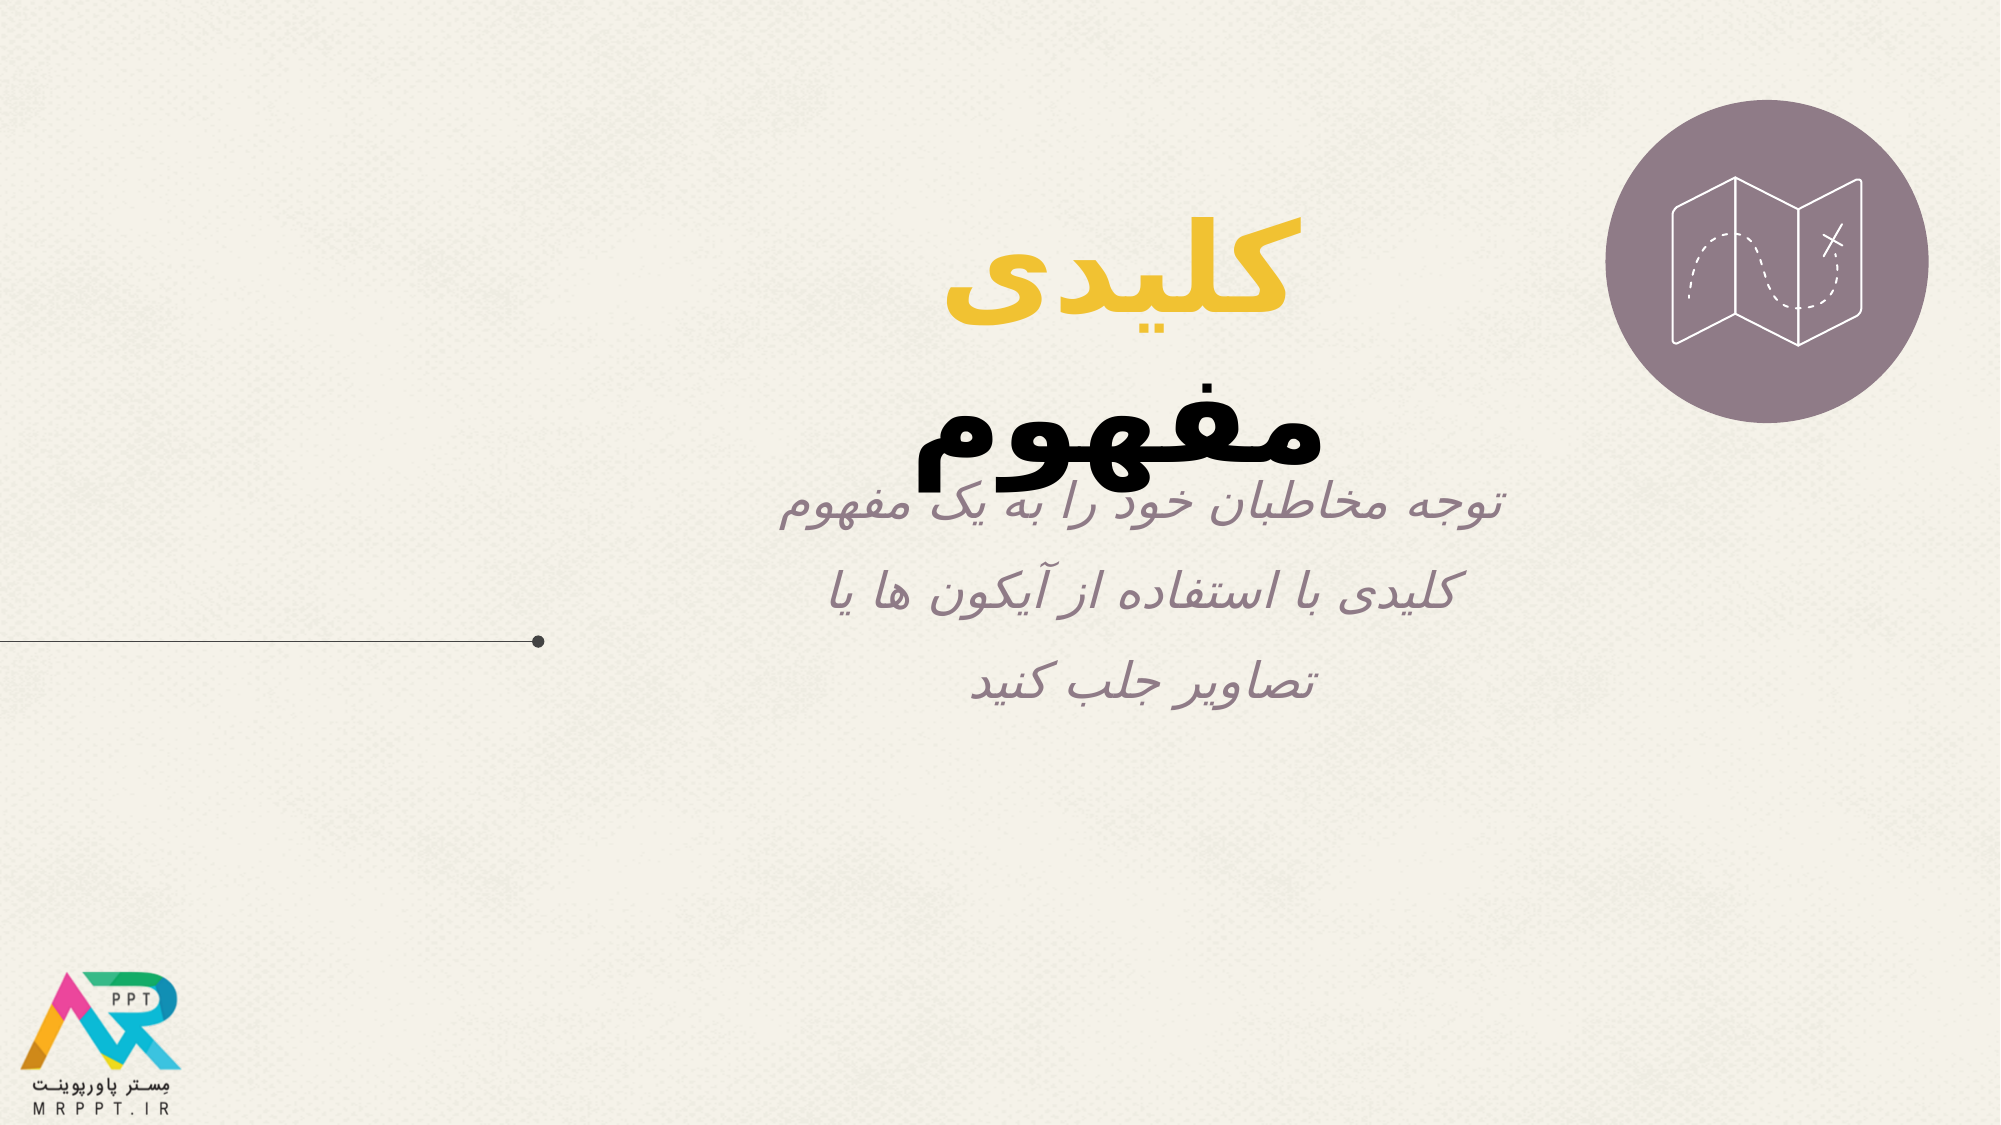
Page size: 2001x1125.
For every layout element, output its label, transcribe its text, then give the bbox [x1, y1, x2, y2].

picture [0, 0, 2001, 1125]
subtitle توجه مخاطبان خود را به یک مفهوم کلیدی با استفاده از آیکون ها یا تصاویر جلب کنید [753, 423, 1529, 552]
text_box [1672, 177, 1862, 346]
text_box [1605, 99, 1929, 424]
title کلیدی مفهوم [732, 172, 1508, 363]
